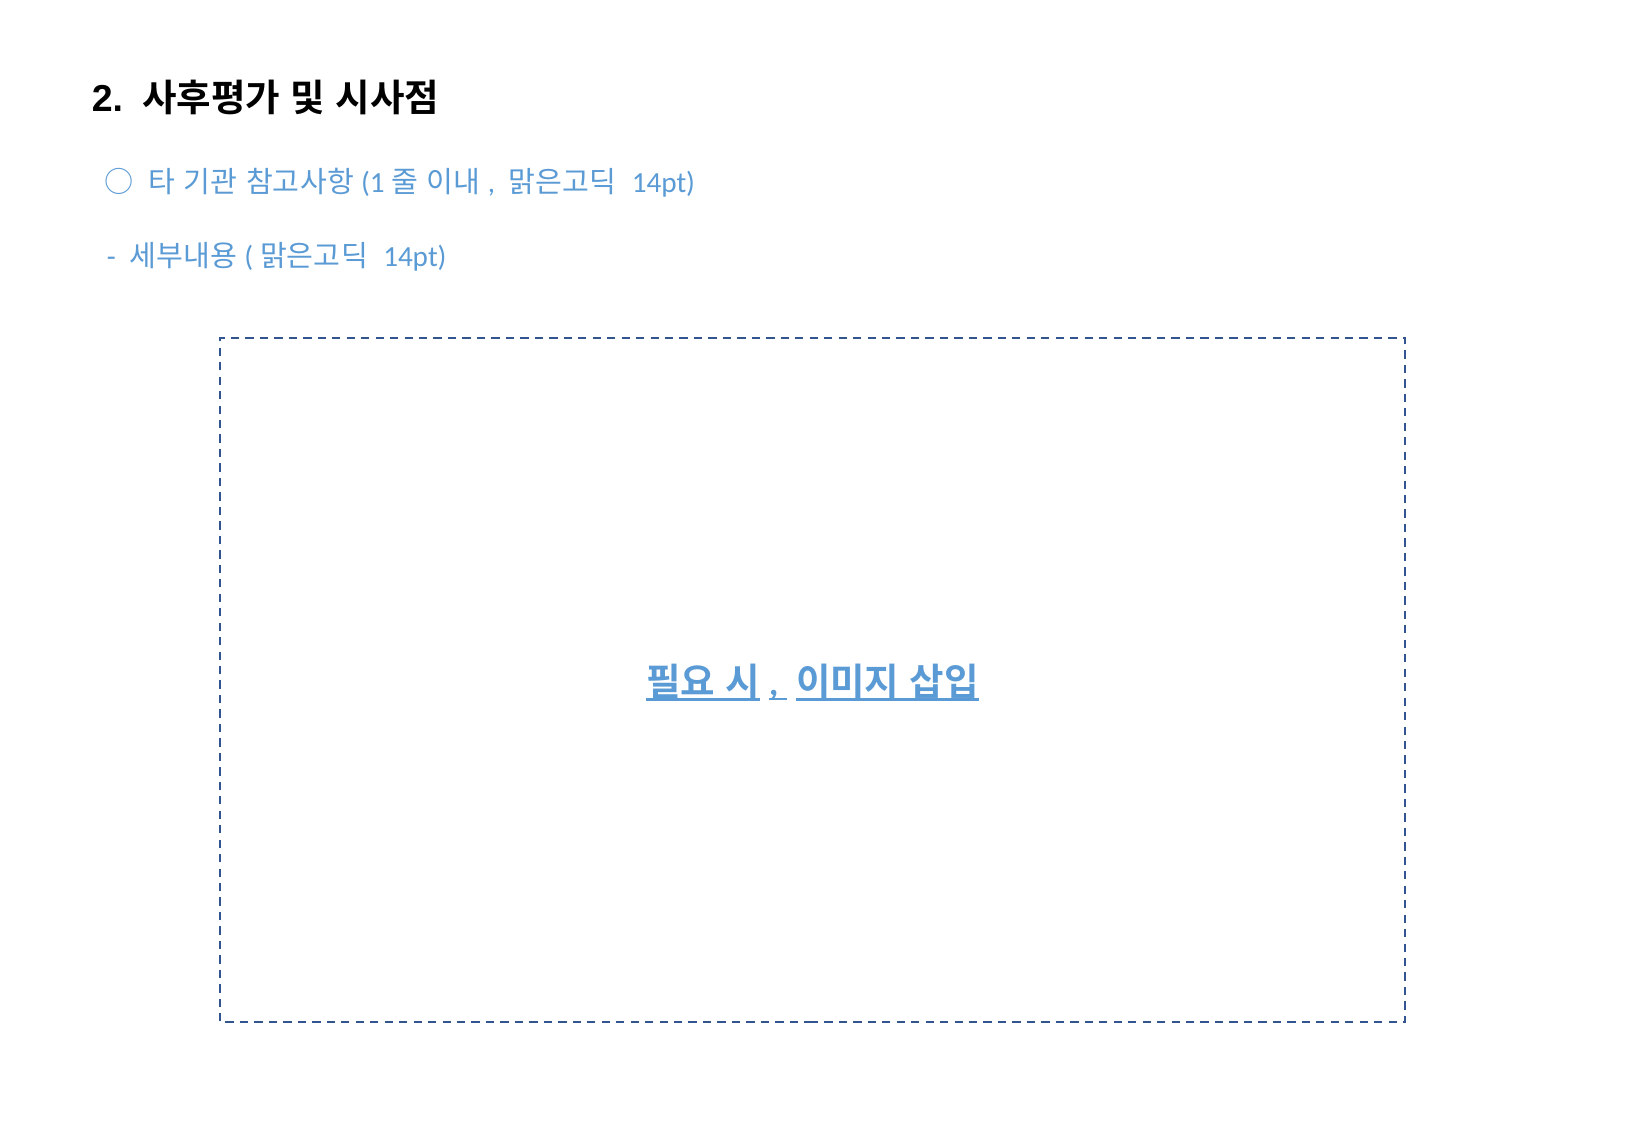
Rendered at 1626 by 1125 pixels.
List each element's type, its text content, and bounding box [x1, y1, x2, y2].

text_box ○ 타 기관 참고사항(1줄 이내, 맑은고딕 14pt) [89, 142, 710, 206]
text_box 필요 시, 이미지 삽입 [219, 337, 1406, 1023]
text_box - 세부내용(맑은고딕 14pt) [92, 216, 462, 280]
text_box 2. 사후평가 및 시사점 [77, 52, 455, 126]
